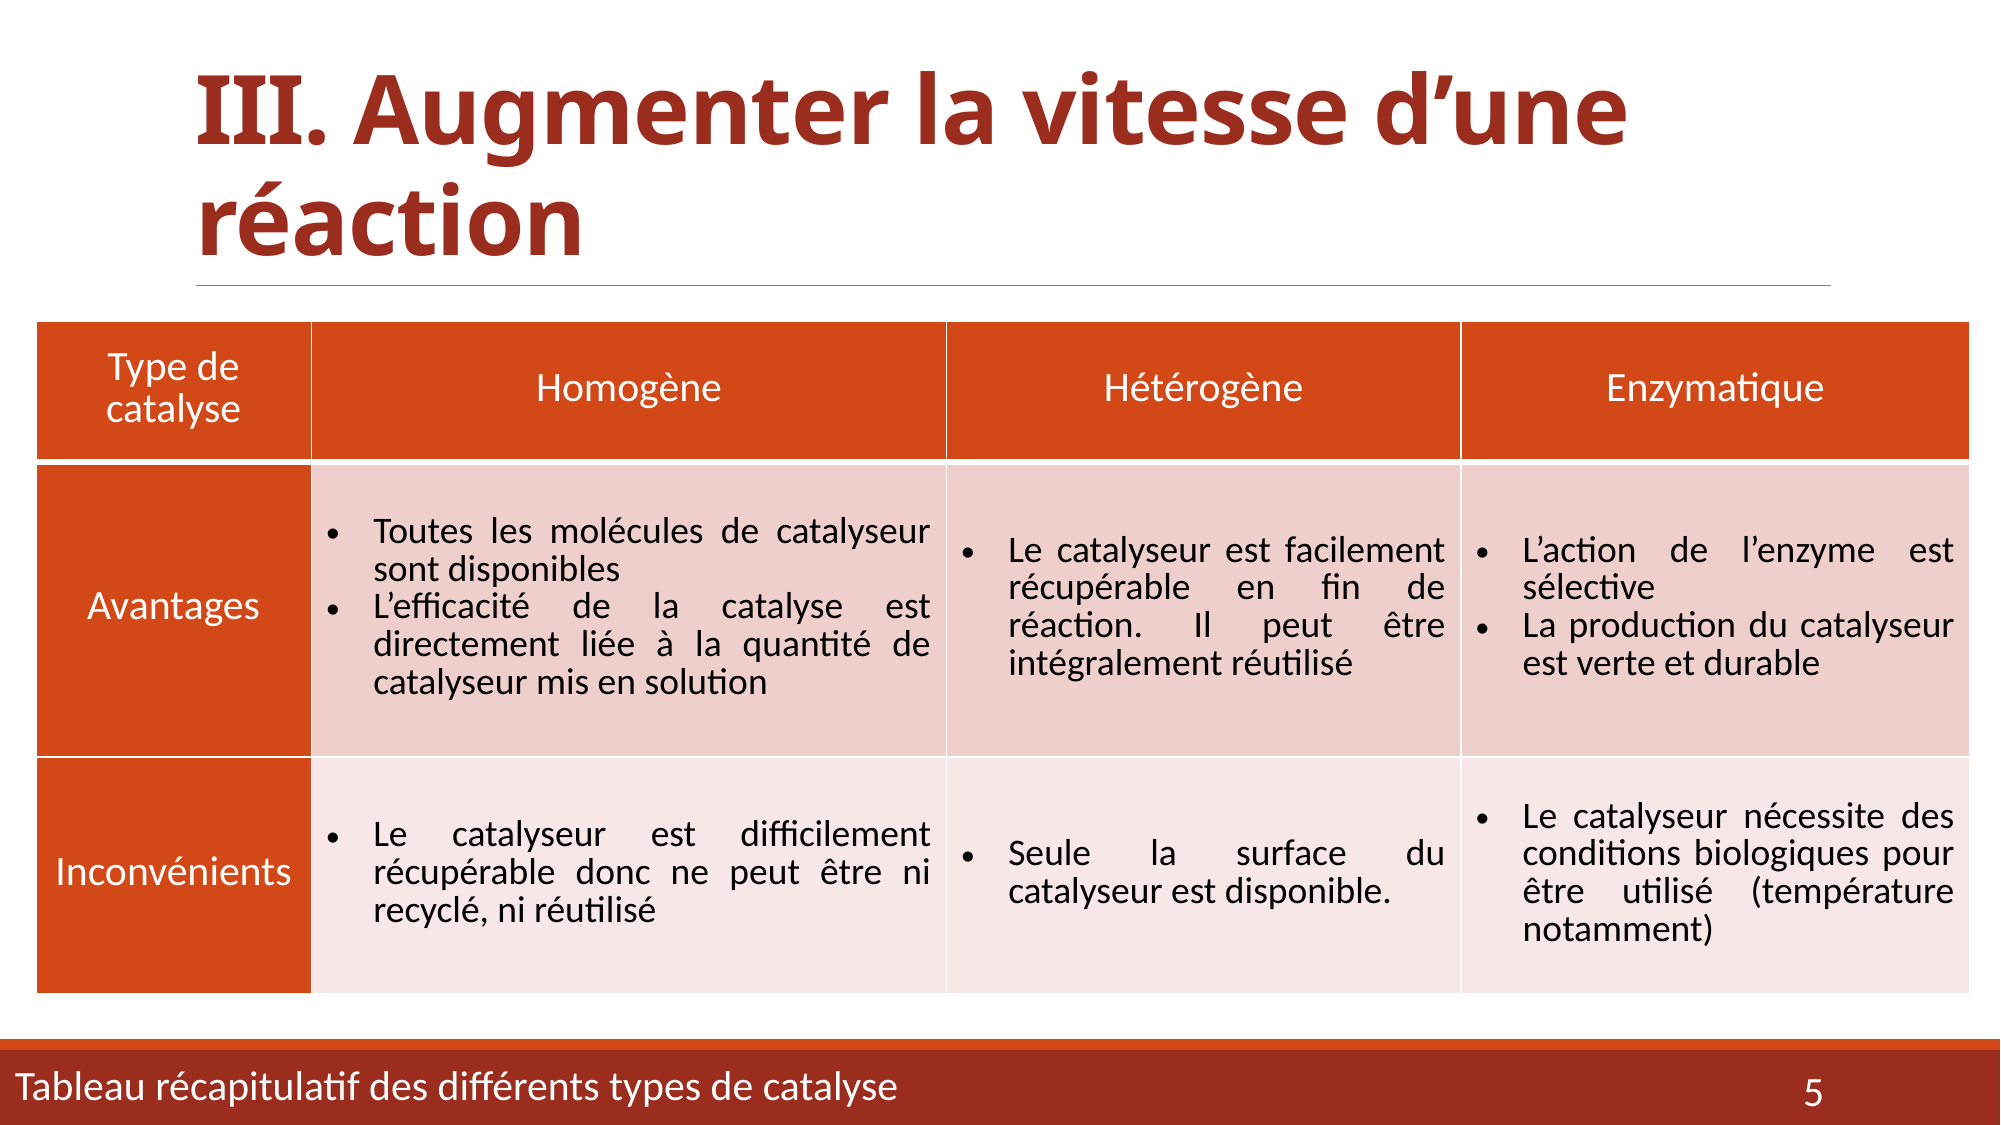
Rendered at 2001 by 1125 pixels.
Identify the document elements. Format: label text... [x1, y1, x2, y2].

table_cell L’action de l’enzyme est sélective La production du catalyseur est verte et durable [1462, 465, 1969, 756]
table_cell Toutes les molécules de catalyseur sont disponibles L’efficacité de la catalyse est directement liée à la quantité de catalyseur mis en solution [312, 465, 946, 756]
table_cell Le catalyseur nécessite des conditions biologiques pour être utilisé (température notamment) [1462, 758, 1969, 993]
table_cell Le catalyseur est facilement récupérable en fin de réaction. Il peut être intégralement réutilisé [947, 465, 1460, 756]
table_cell Inconvénients [37, 758, 311, 993]
table_header Hétérogène [947, 322, 1460, 459]
text_box Tableau récapitulatif des différents types de catalyse [0, 1056, 2000, 1125]
table_cell Le catalyseur est difficilement récupérable donc ne peut être ni recyclé, ni réutilisé [312, 758, 946, 993]
table_header Type de catalyse [37, 322, 311, 459]
table_header Enzymatique [1462, 322, 1969, 459]
title III. Augmenter la vitesse d’une réaction [180, 47, 1830, 285]
table_cell Avantages [37, 465, 311, 756]
table_cell Seule la surface du catalyseur est disponible. [947, 758, 1460, 993]
table_header Homogène [312, 322, 946, 459]
